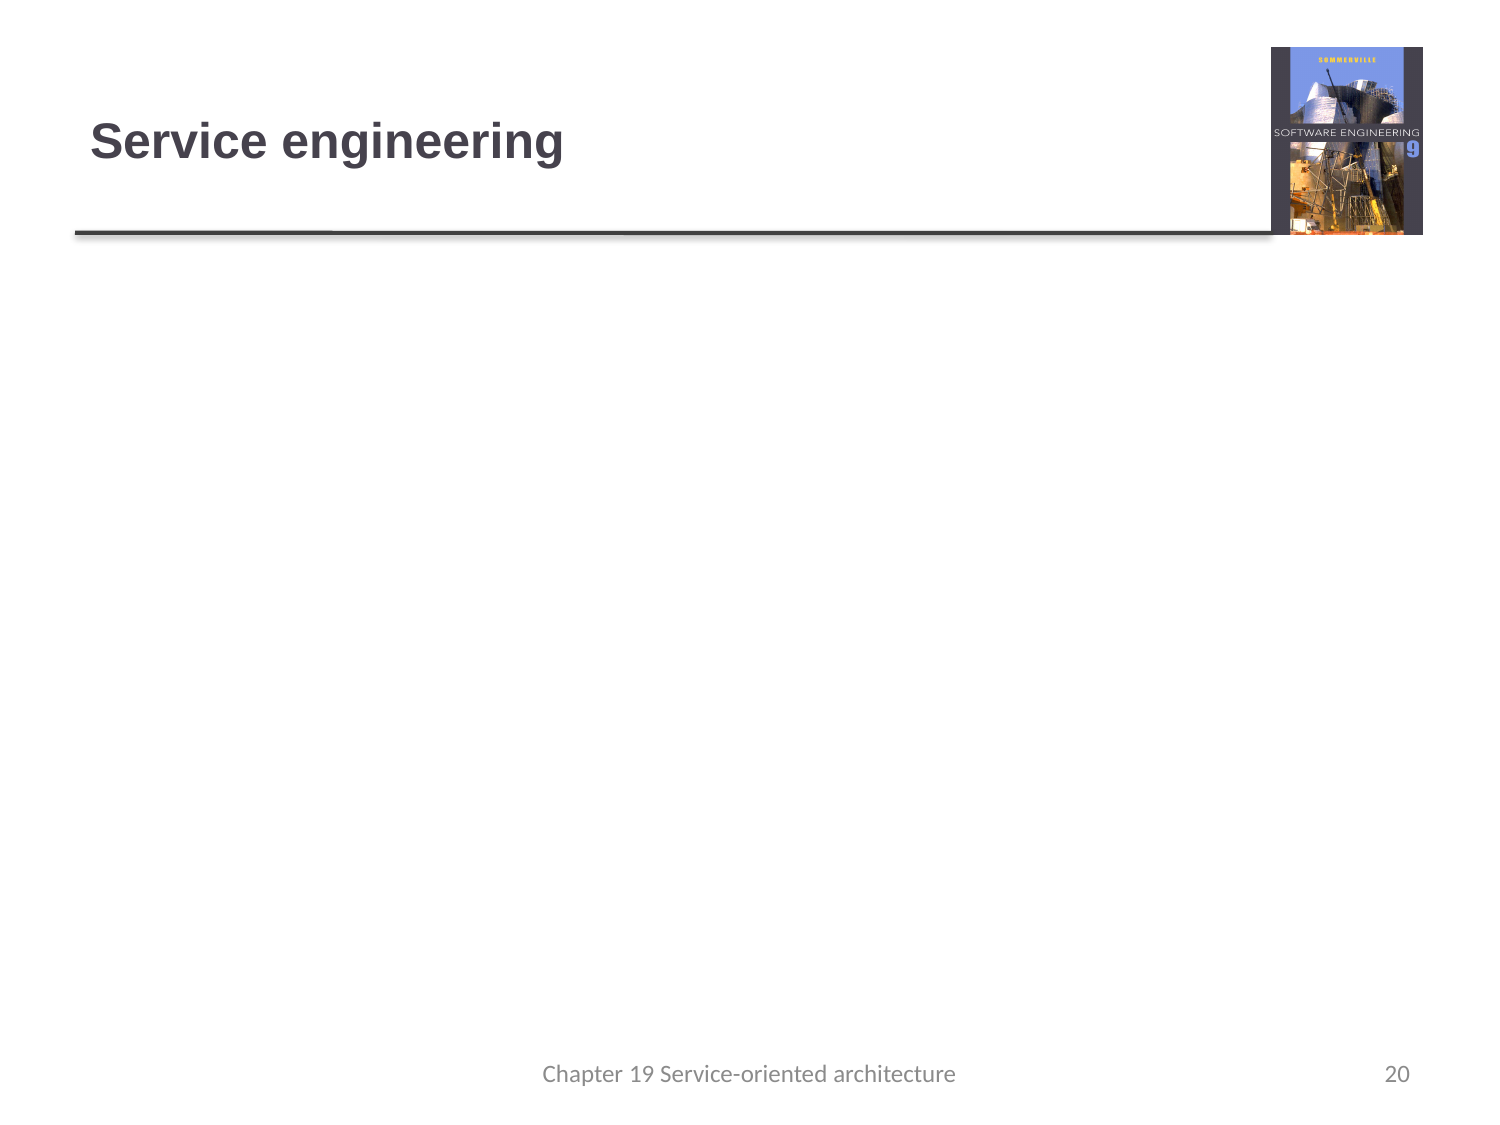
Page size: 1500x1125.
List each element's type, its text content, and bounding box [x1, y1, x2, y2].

footer Chapter 19 Service-oriented architecture [512, 1042, 988, 1103]
slide_number 20 [1074, 1042, 1425, 1103]
title Service engineering [74, 44, 1272, 233]
picture [1272, 47, 1423, 235]
